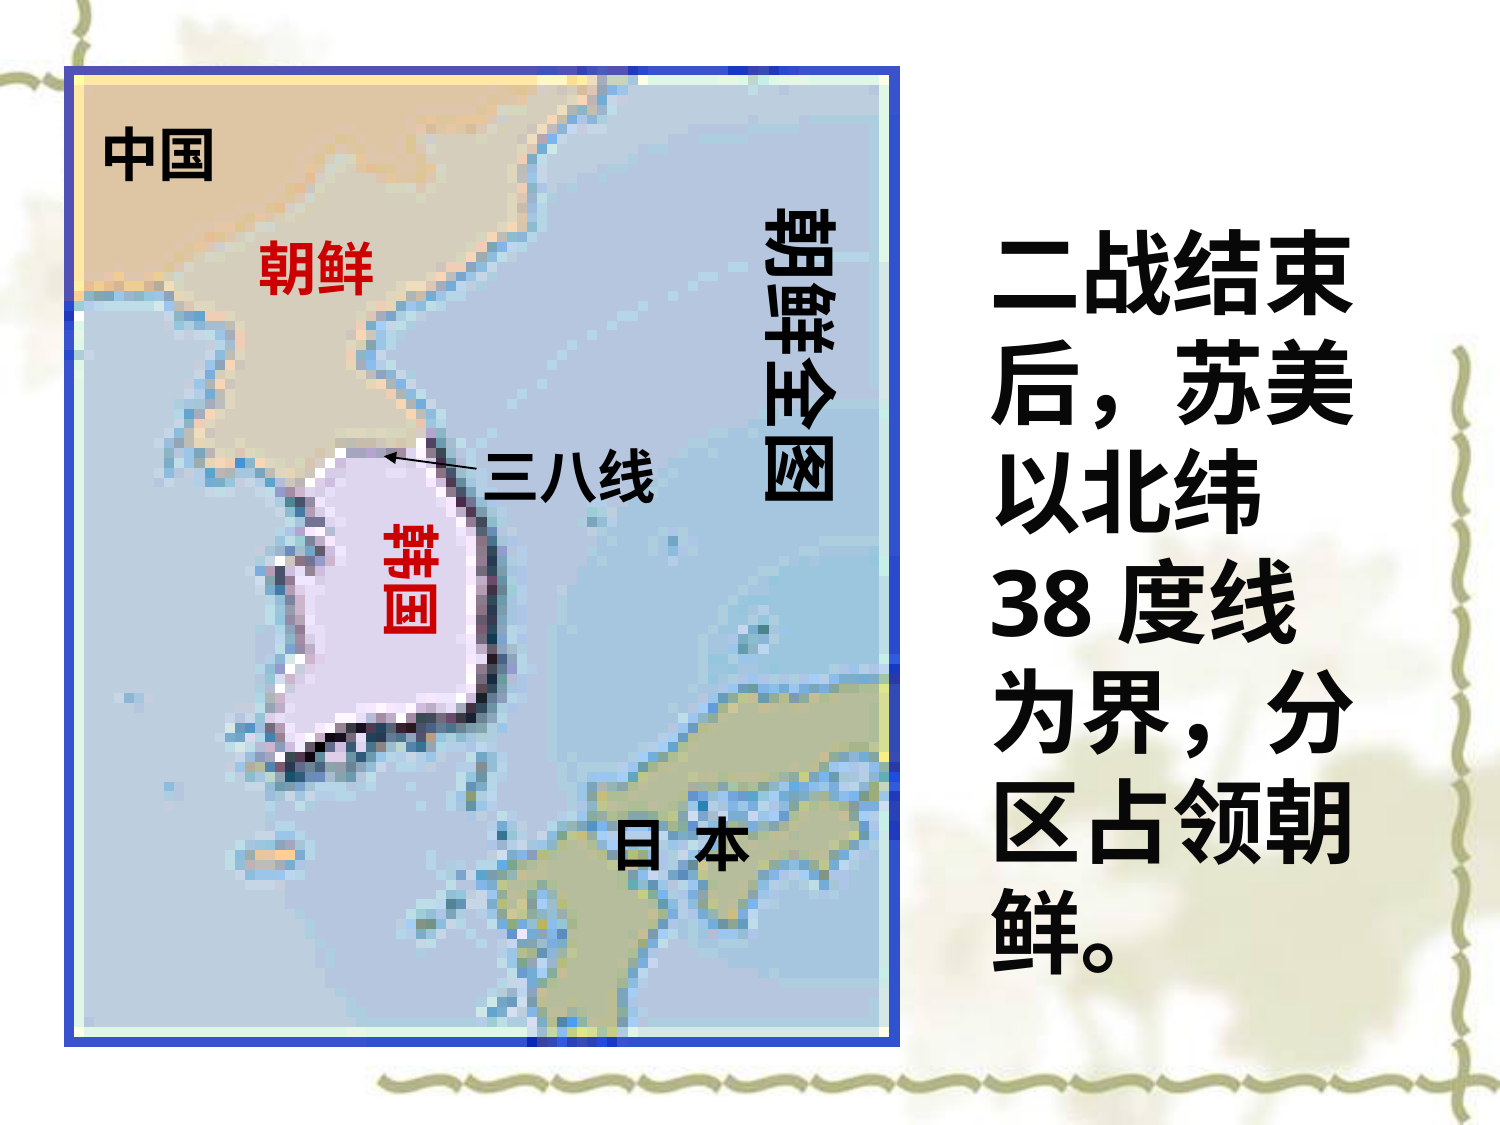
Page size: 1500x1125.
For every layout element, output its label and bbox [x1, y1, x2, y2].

text_box [64, 66, 901, 1048]
picture [0, 0, 1500, 1125]
